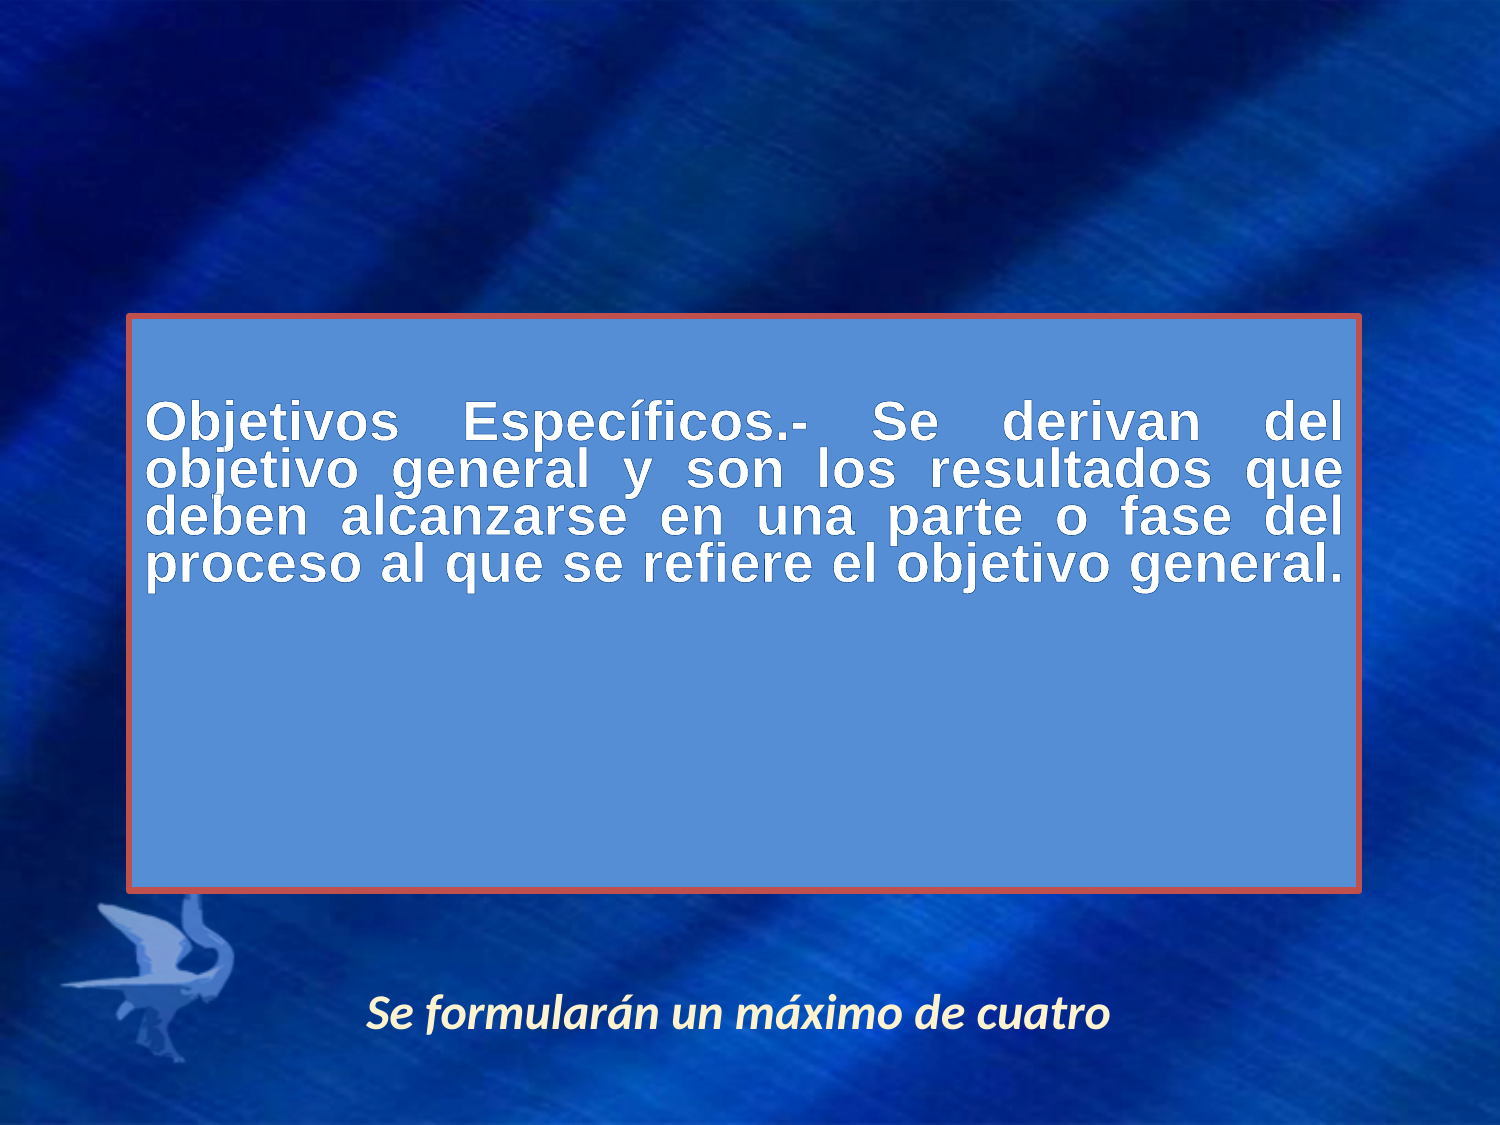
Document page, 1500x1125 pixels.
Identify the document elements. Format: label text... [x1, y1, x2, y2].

picture [0, 0, 1500, 1125]
text_box Objetivos Específicos.- Se derivan del objetivo general y son los resultados que deben alcanzarse en una parte o fase del proceso al que se refiere el objetivo general. [127, 314, 1361, 893]
text_box Se formularán un máximo de cuatro [351, 972, 1172, 1048]
